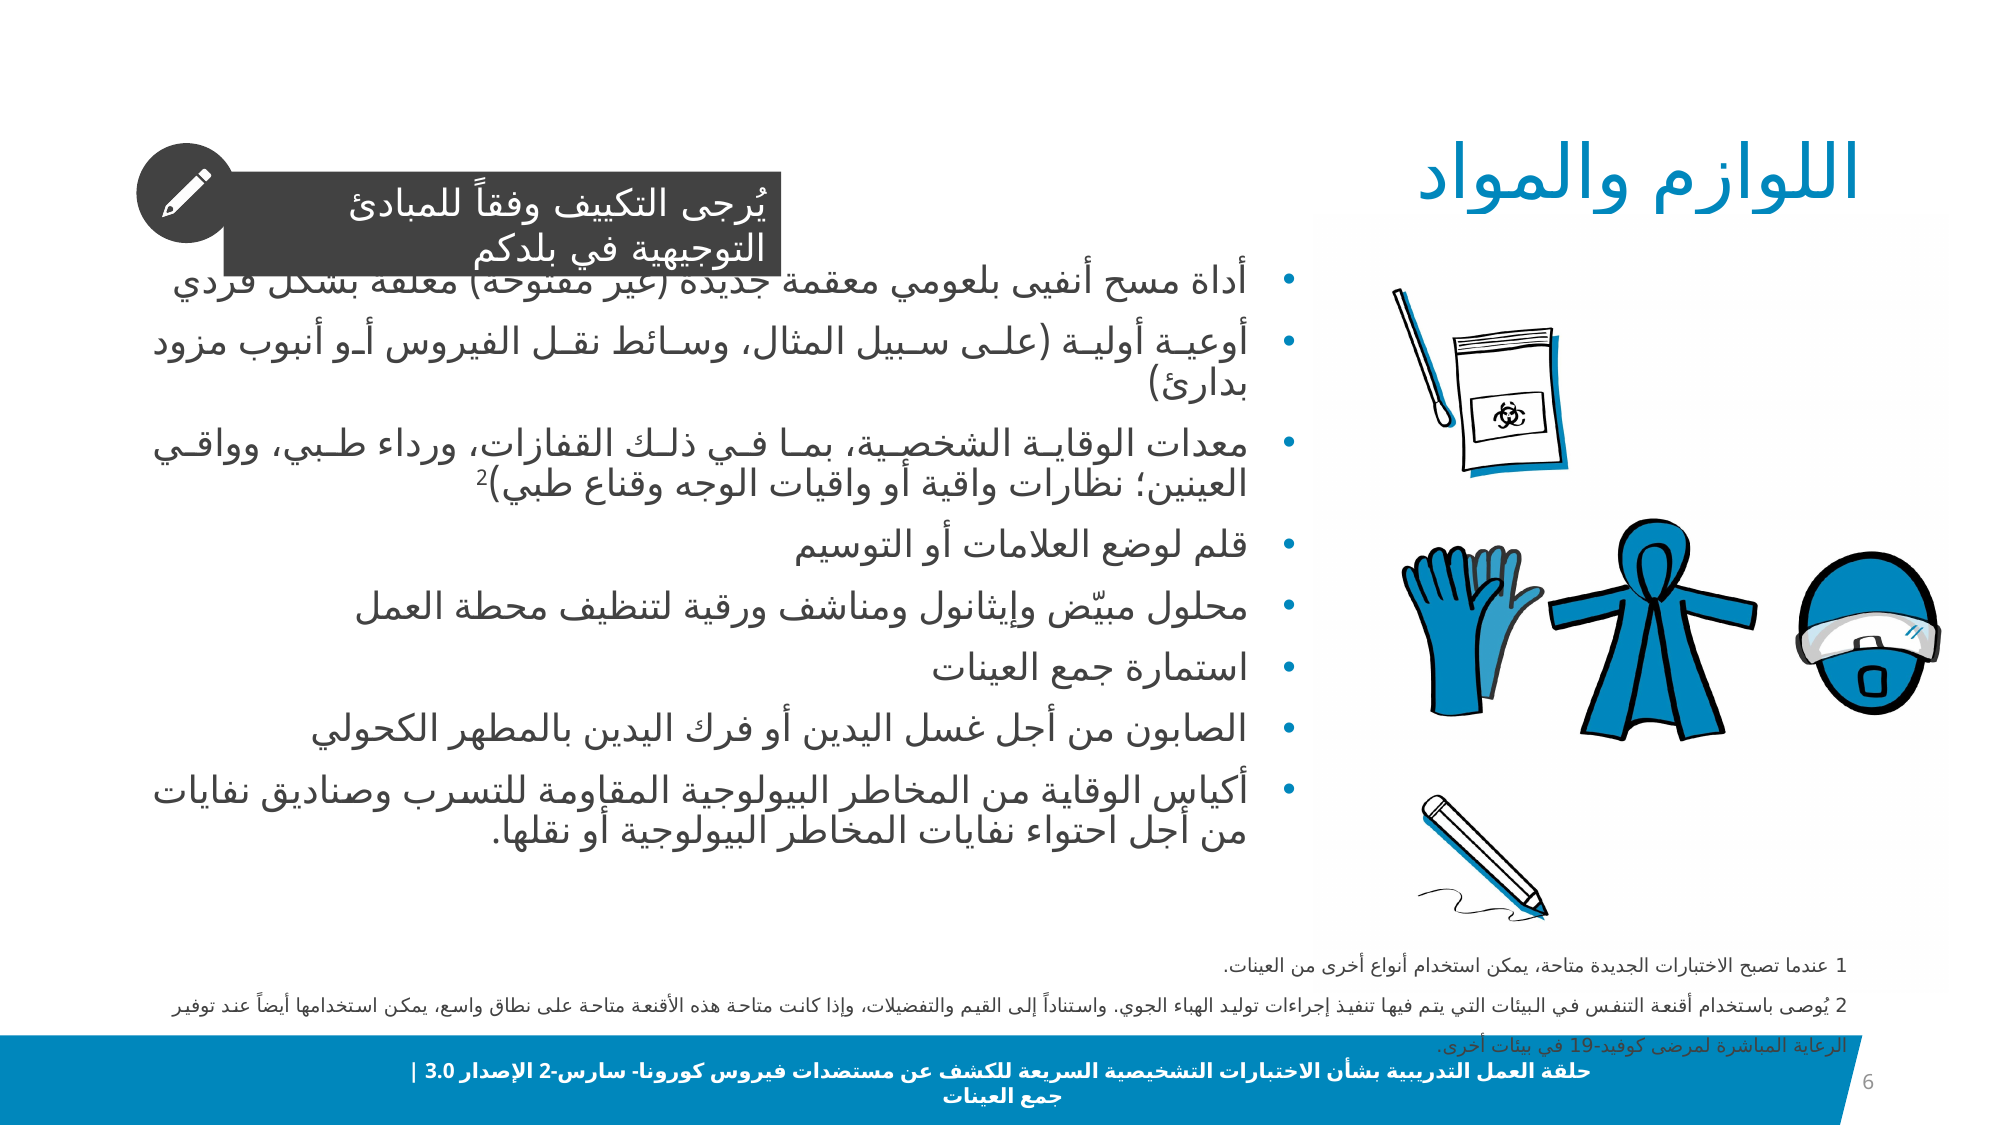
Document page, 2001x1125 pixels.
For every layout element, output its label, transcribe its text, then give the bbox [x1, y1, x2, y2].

title اللوازم والمواد [137, 59, 1863, 215]
footer حلقة العمل التدريبية بشأن الاختبارات التشخيصية السريعة للكشف عن مستضدات فيروس كورونا- سارس-2 الإصدار 3.0 | جمع العينات [399, 1041, 1600, 1124]
list أداة مسح أنفيى بلعومي معقمة جديدة (غير مفتوحة) مغلفة بشكل فردي أوعية أولية (على سبيل المثال، وسائط نقل الفيروس أو أنبوب مزود بدارئ) معدات الوقاية الشخصية، بما في ذلك القفازات، ورداء طبي، وواقي العينين؛ نظارات واقية أو واقيات الوجه وقناع طبي)2 قلم لوضع العلامات أو التوسيم محلول مبيّض وإيثانول ومناشف ورقية لتنظيف محطة العمل استمارة جمع العينات الصابون من أجل غسل اليدين أو فرك اليدين بالمطهر الكحولي أكياس الوقاية من المخاطر البيولوجية المقاومة للتسرب وصناديق نفايات من أجل احتواء نفايات المخاطر البيولوجية أو نقلها. [137, 253, 1313, 982]
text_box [137, 144, 782, 242]
text_box 1 عندما تصبح الاختبارات الجديدة متاحة، يمكن استخدام أنواع أخرى من العينات. 2 يُوصى باستخدام أقنعة التنفس في البيئات التي يتم فيها تنفيذ إجراءات توليد الهباء الجوي. واستناداً إلى القيم والتفضيلات، وإذا كانت متاحة هذه الأقنعة متاحة على نطاق واسع، يمكن استخدامها أيضاً عند توفير الرعاية المباشرة لمرضى كوفيد-19 في بيئات أخرى. [157, 941, 1863, 1077]
slide_number 6 [1862, 1035, 1947, 1125]
picture [1313, 214, 1949, 993]
